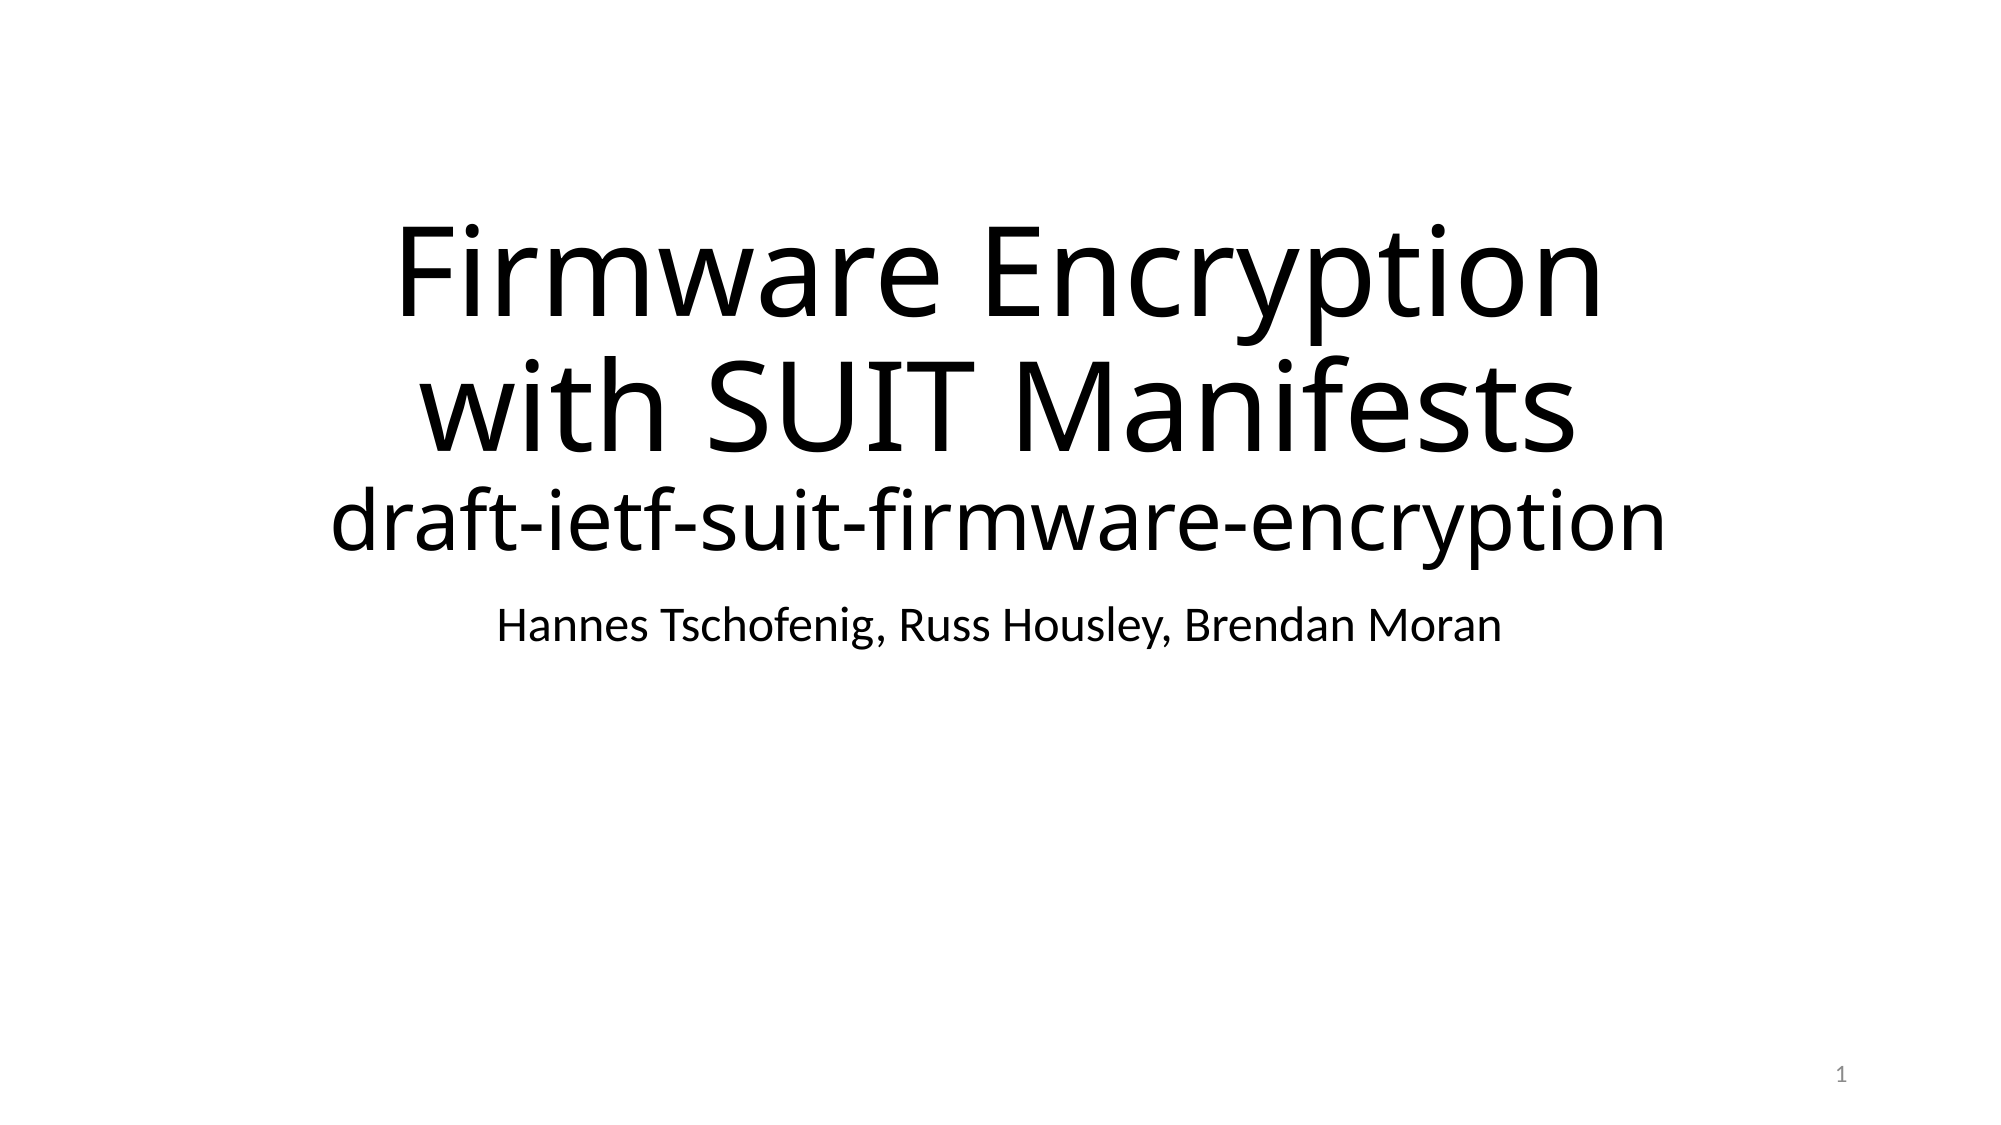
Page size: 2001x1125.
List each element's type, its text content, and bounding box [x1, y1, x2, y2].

slide_number 1 [1412, 1042, 1863, 1103]
title Firmware Encryption with SUIT Manifests draft-ietf-suit-firmware-encryption [249, 184, 1750, 576]
subtitle Hannes Tschofenig, Russ Housley, Brendan Moran [249, 590, 1750, 863]
